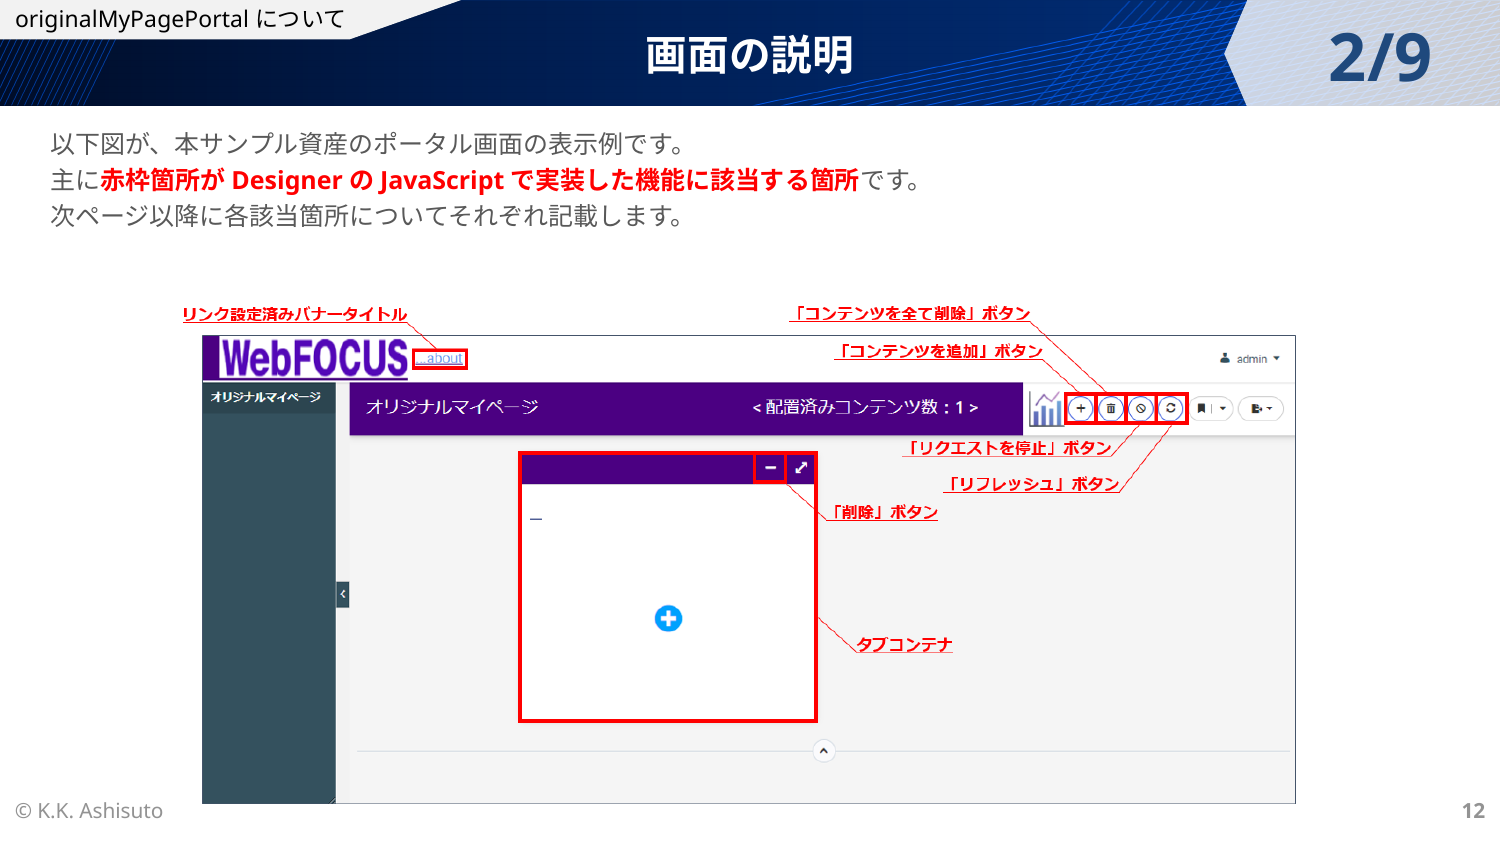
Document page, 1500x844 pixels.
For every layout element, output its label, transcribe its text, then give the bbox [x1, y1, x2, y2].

footer © K.K. Ashisuto [0, 790, 402, 836]
list 以下図が、本サンプル資産のポータル画面の表示例です。 主に赤枠箇所がDesignerのJavaScriptで実装した機能に該当する箇所です。 次ページ以降に各該当箇所についてそれぞれ記載します。 [35, 114, 1465, 238]
picture [182, 304, 1299, 805]
text_box originalMyPagePortalについて [0, 0, 462, 40]
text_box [1223, 0, 1500, 108]
slide_number 12 [1409, 790, 1500, 836]
text_box 画面の説明 [0, 1, 1220, 106]
